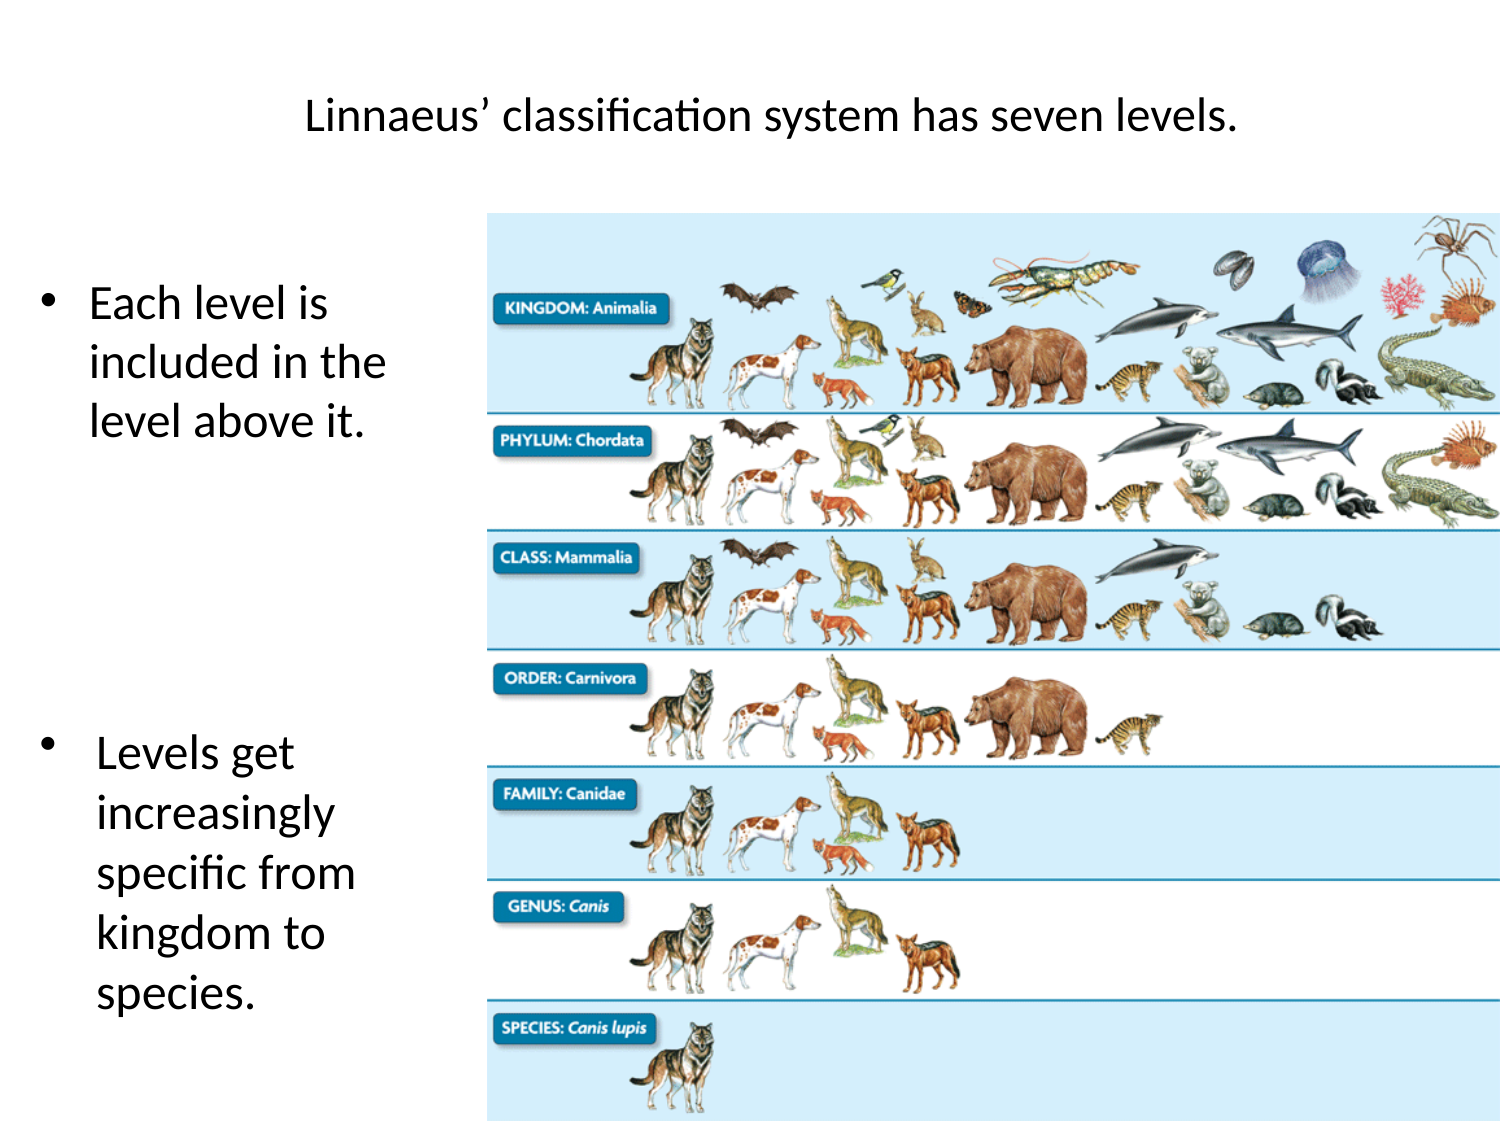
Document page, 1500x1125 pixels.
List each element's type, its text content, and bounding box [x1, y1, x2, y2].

list Each level is included in the level above it. [24, 262, 482, 458]
title Linnaeus’ classification system has seven levels. [43, 75, 1500, 150]
picture [487, 212, 1500, 1122]
text_box Levels get increasingly specific from kingdom to species. [24, 712, 482, 1028]
